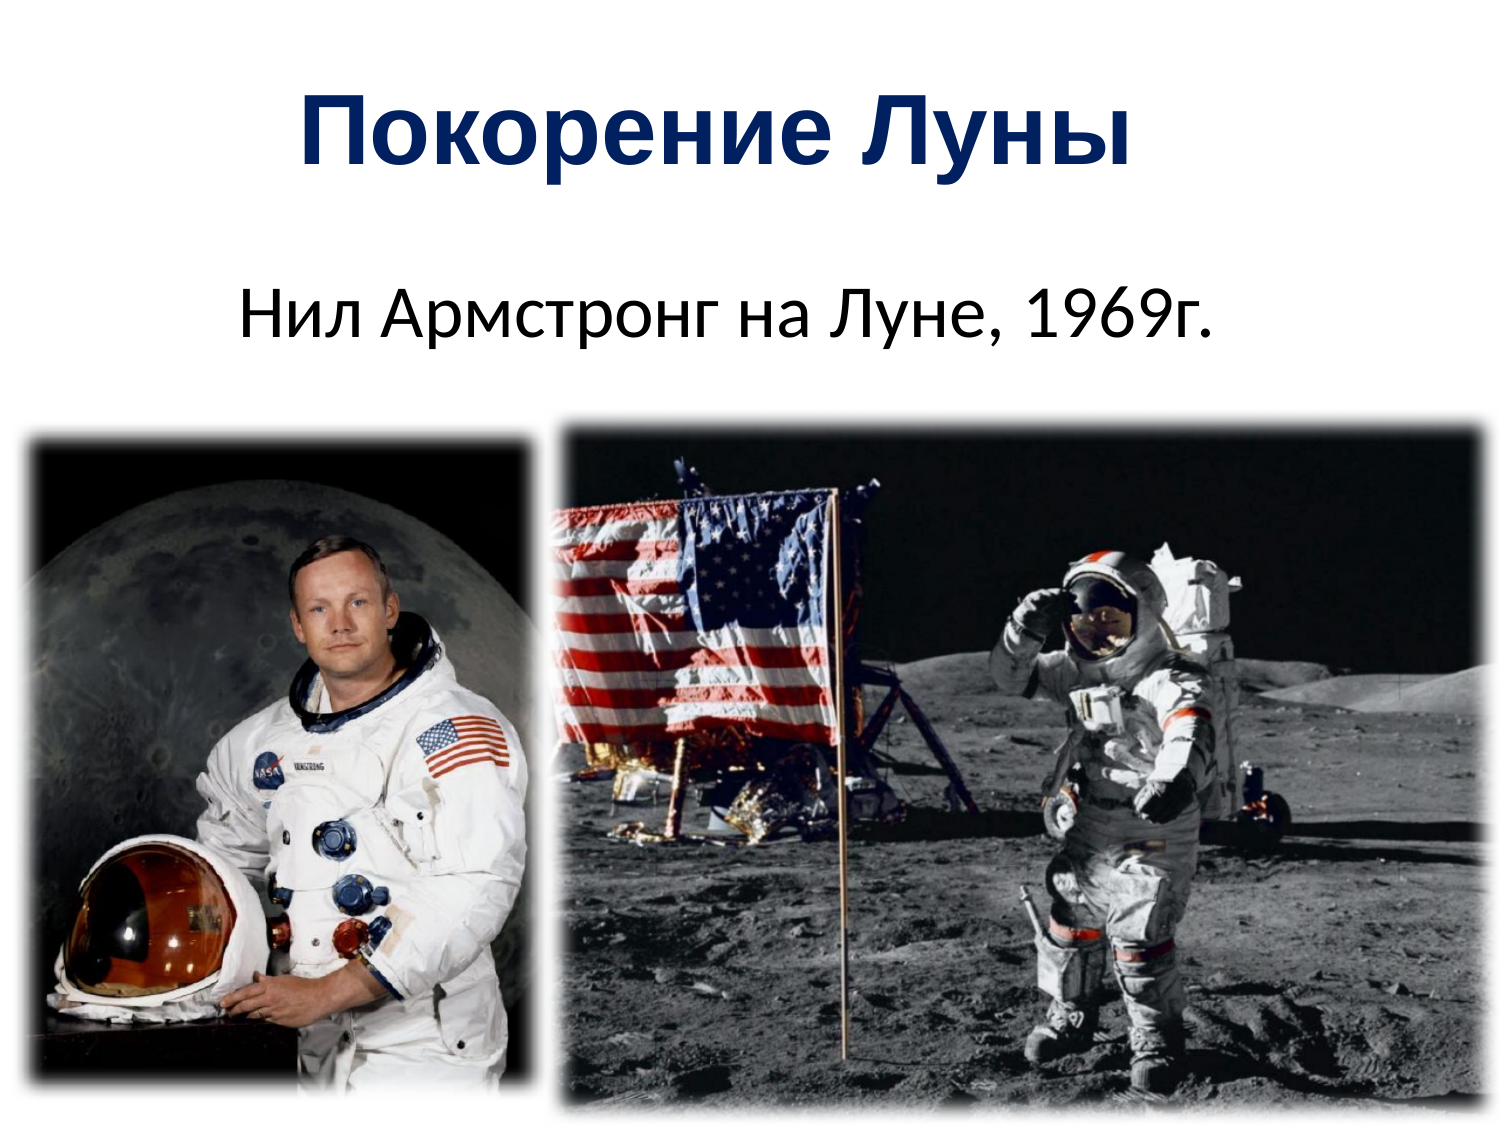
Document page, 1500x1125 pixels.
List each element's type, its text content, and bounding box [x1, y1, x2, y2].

text_box Покорение Луны [41, 30, 1392, 219]
text_box Нил Армстронг на Луне, 1969г. [223, 255, 1249, 361]
picture [11, 408, 1500, 1125]
